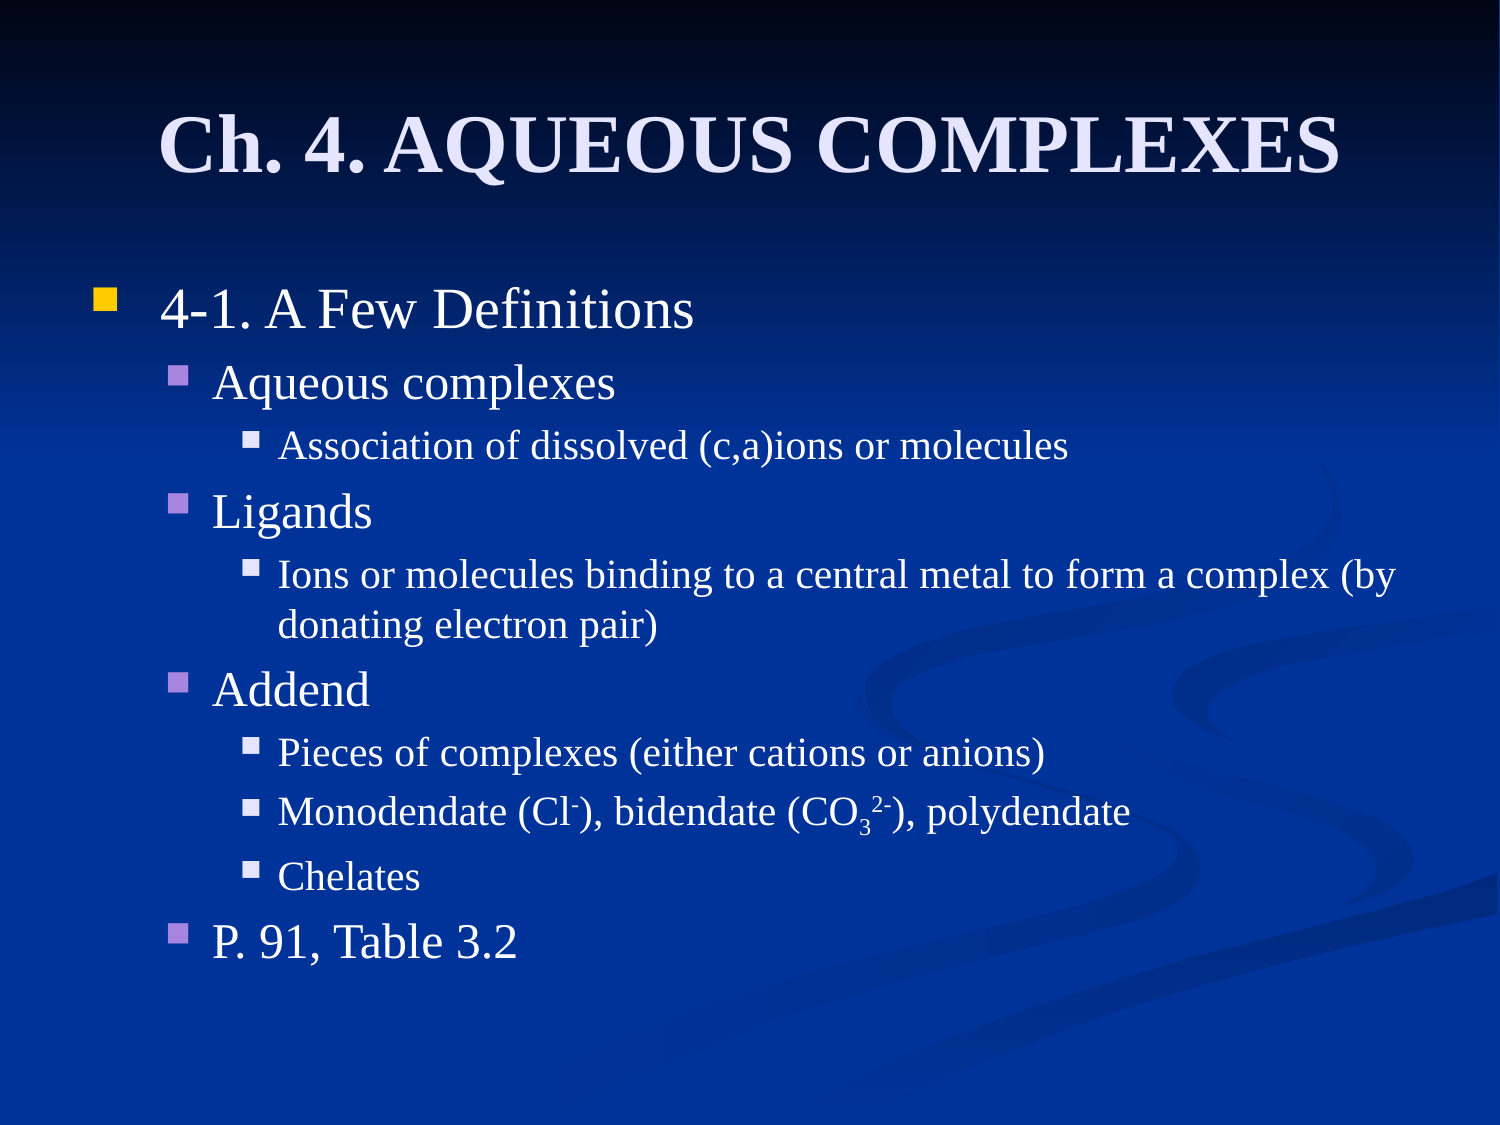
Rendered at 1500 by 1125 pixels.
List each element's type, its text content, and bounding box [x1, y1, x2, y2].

list 4-1. A Few Definitions Aqueous complexes Association of dissolved (c,a)ions or molecules Ligands Ions or molecules binding to a central metal to form a complex (by donating electron pair) Addend Pieces of complexes (either cations or anions) Monodendate (Cl-), bidendate (CO32-), polydendate Chelates P. 91, Table 3.2 [74, 262, 1426, 1006]
title Ch. 4. AQUEOUS COMPLEXES [74, 44, 1426, 233]
